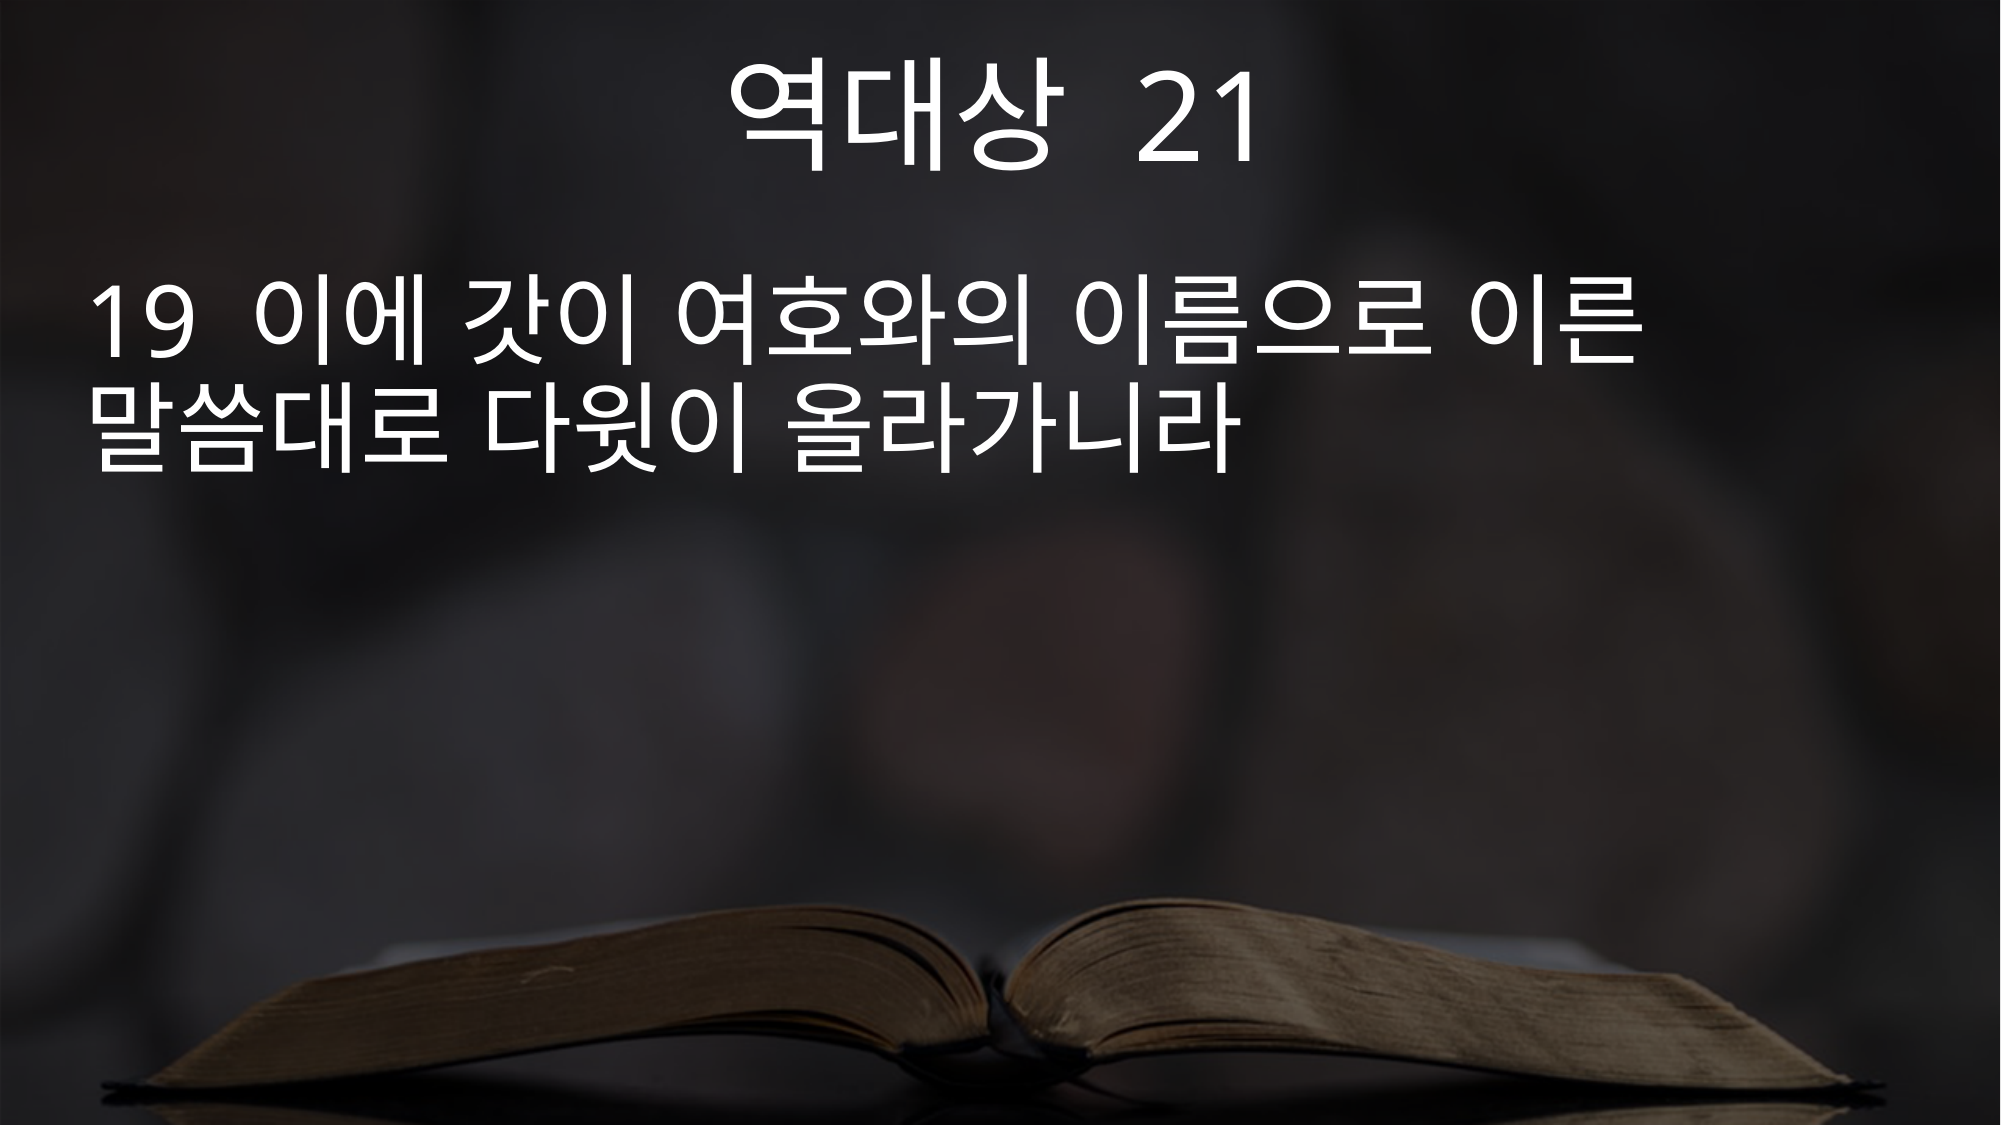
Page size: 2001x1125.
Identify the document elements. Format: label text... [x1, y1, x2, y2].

footer 역대상 21 [0, 32, 2000, 192]
picture [0, 0, 2001, 1125]
list 19 이에 갓이 여호와의 이름으로 이른 말씀대로 다윗이 올라가니라 [69, 263, 1953, 423]
